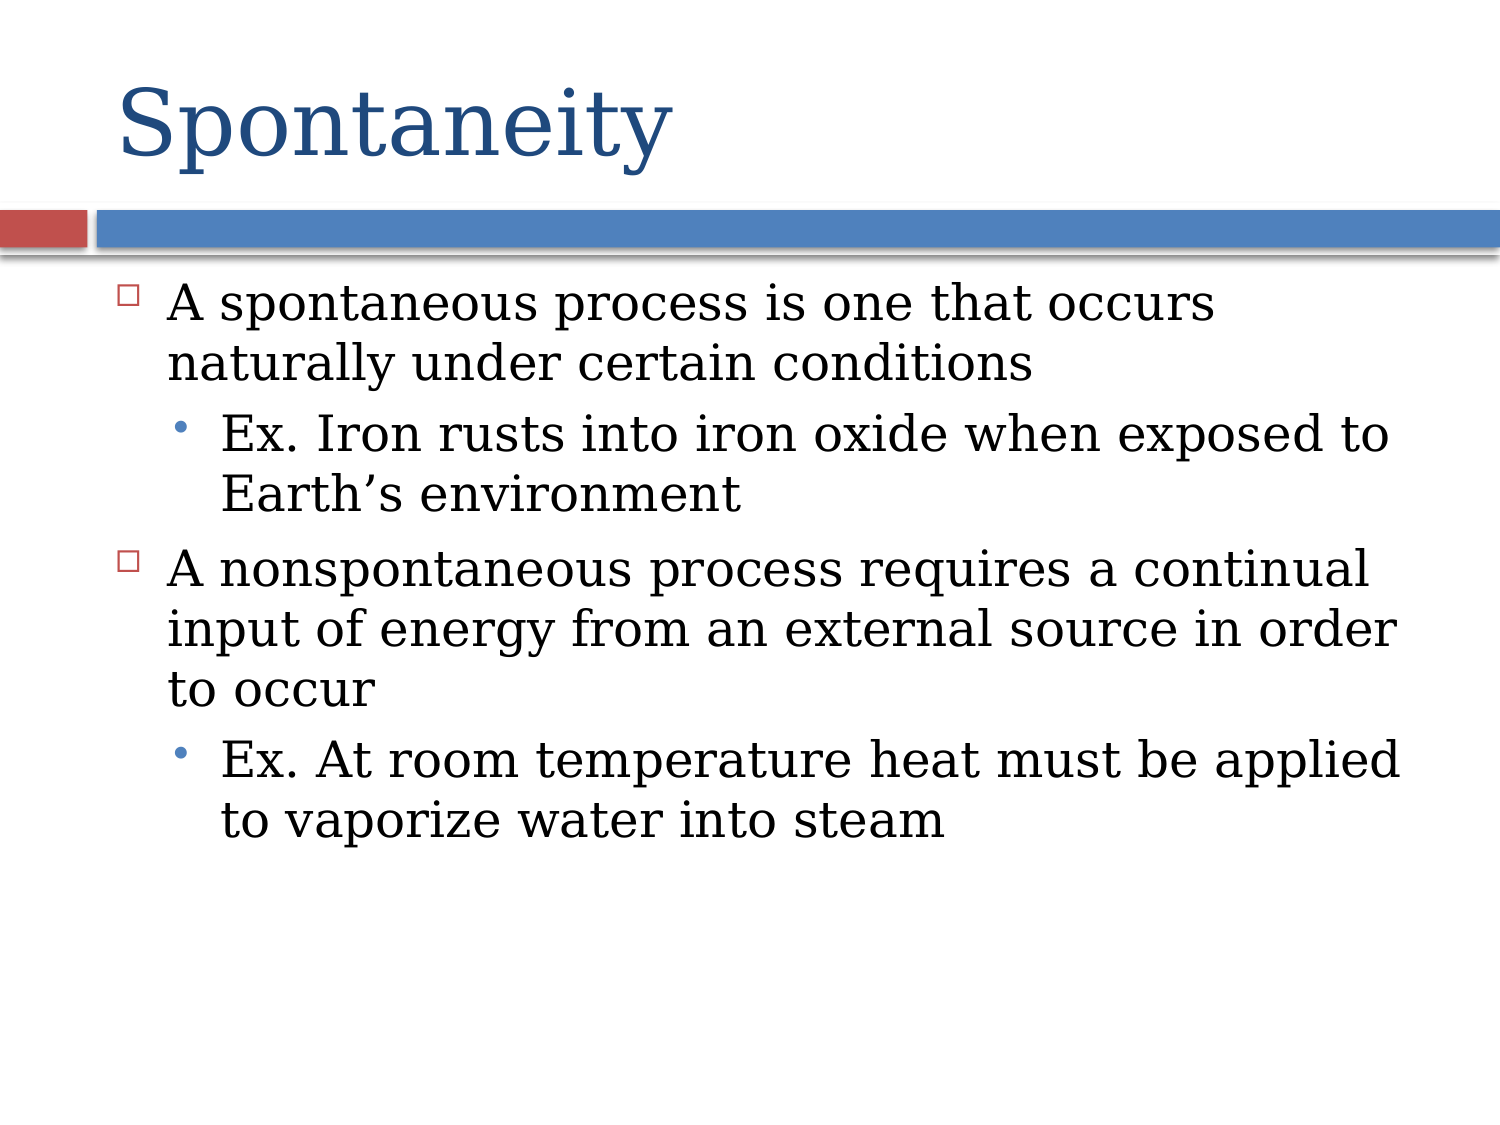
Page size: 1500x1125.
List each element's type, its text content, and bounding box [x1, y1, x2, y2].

list A spontaneous process is one that occurs naturally under certain conditions Ex. Iron rusts into iron oxide when exposed to Earth’s environment A nonspontaneous process requires a continual input of energy from an external source in order to occur Ex. At room temperature heat must be applied to vaporize water into steam [100, 262, 1438, 1000]
title Spontaneity [100, 37, 1438, 200]
